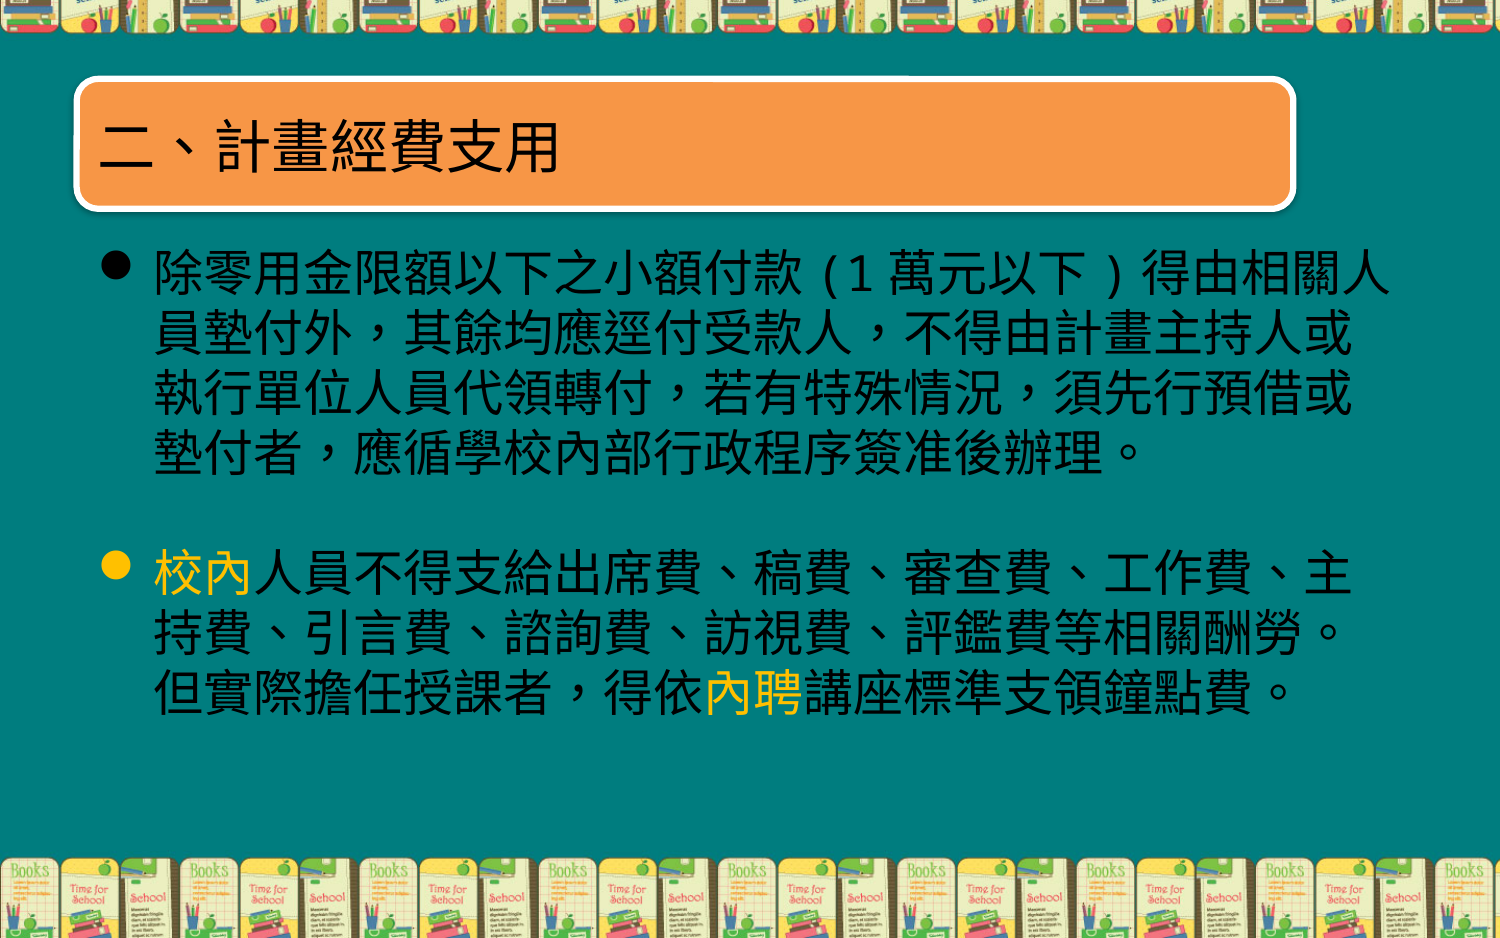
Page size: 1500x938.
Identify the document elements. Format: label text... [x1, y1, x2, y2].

text_box 除零用金限額以下之小額付款(1萬元以下)得由相關人員墊付外，其餘均應逕付受款人，不得由計畫主持人或執行單位人員代領轉付，若有特殊情況，須先行預借或墊付者，應循學校內部行政程序簽准後辦理。 校內人員不得支給出席費、稿費、審查費、工作費、主持費、引言費、諮詢費、訪視費、評鑑費等相關酬勞。但實際擔任授課者，得依內聘講座標準支領鐘點費。 [82, 233, 1418, 909]
text_box 二、計畫經費支用 [82, 102, 1087, 188]
picture [0, 0, 1500, 938]
text_box [73, 75, 1297, 212]
